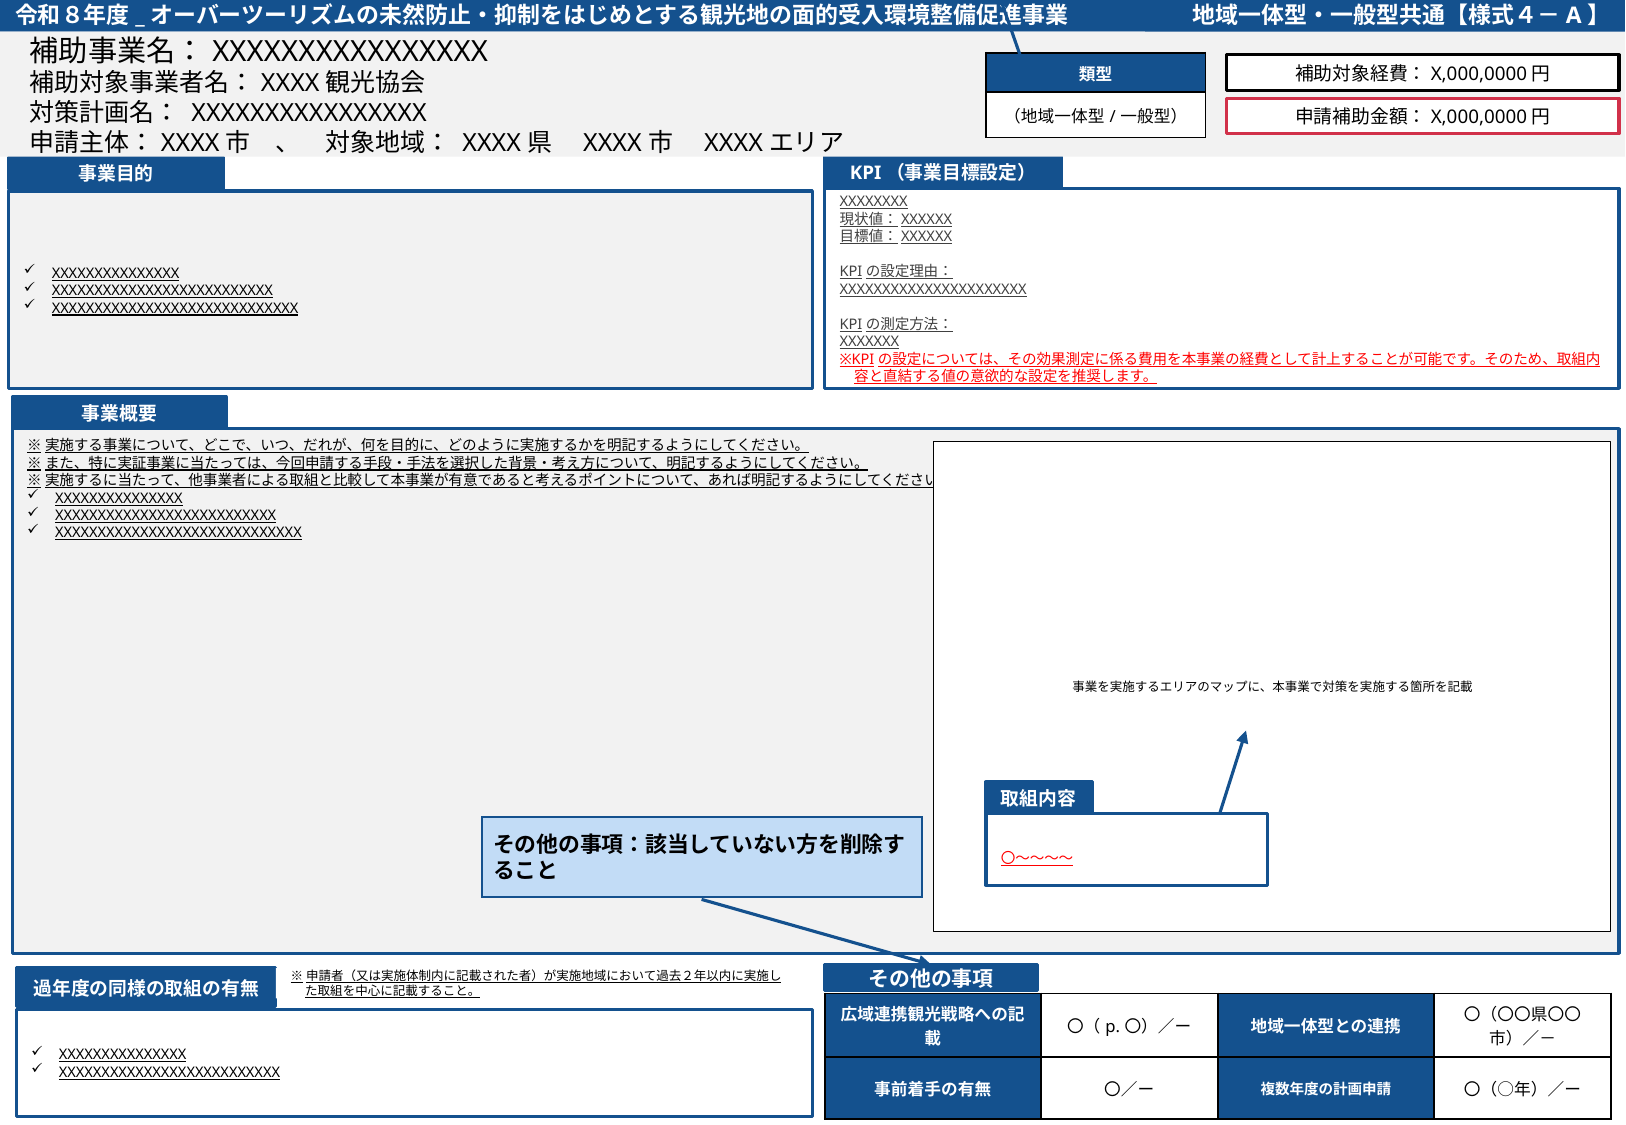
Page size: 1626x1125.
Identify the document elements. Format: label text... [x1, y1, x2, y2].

text_box その他の事項：該当していない方を削除すること [481, 817, 922, 897]
text_box 取組内容 [985, 781, 1093, 814]
text_box 過年度の同様の取組の有無 [16, 967, 276, 1007]
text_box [978, 0, 1034, 92]
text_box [1201, 730, 1247, 869]
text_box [701, 898, 932, 965]
text_box KPI（事業目標設定） [824, 157, 1062, 188]
text_box 補助対象経費：X,000,0000円 [1226, 54, 1619, 91]
text_box 〇～～～～ [985, 813, 1268, 886]
table_header 〇（〇〇県〇〇市）／－ [1435, 994, 1610, 1056]
text_box XXXXXXXX 現状値：XXXXXX 目標値：XXXXXX KPIの設定理由： XXXXXXXXXXXXXXXXXXXXXX KPIの測定方法： XXXXXXX ※KPIの設定については、その効果測定に係る費用を本事業の経費として計上することが可能です。そのため、取組内容と直結する値の意欲的な設定を推奨します。 [824, 188, 1619, 389]
title 令和８年度_オーバーツーリズムの未然防止・抑制をはじめとする観光地の面的受入環境整備促進事業 [1034, 0, 1145, 31]
text_box ※実施する事業について、どこで、いつ、だれが、何を目的に、どのように実施するかを明記するようにしてください。 ※また、特に実証事業に当たっては、今回申請する手段・手法を選択した背景・考え方について、明記するようにしてください。 ※実施するに当たって、他事業者による取組と比較して本事業が有意であると考えるポイントについて、あれば明記するようにしてください。 XXXXXXXXXXXXXXX XXXXXXXXXXXXXXXXXXXXXXXXXX XXXXXXXXXXXXXXXXXXXXXXXXXXXXX [12, 428, 1619, 954]
table_cell （地域一体型/一般型） [987, 93, 1205, 137]
table_header 地域一体型との連携 [1219, 994, 1433, 1056]
table_header 類型 [1034, 54, 1205, 91]
text_box 補助事業名：XXXXXXXXXXXXXXXX 補助対象事業者名：XXXX観光協会 対策計画名： XXXXXXXXXXXXXXXX 申請主体：XXXX市 、 対象地域： XXXX県 XXXX市 XXXXエリア [0, 31, 1625, 157]
text_box 地域一体型・一般型共通【様式４－A】 [1145, 0, 1625, 31]
table_cell 〇／ー [1042, 1058, 1217, 1118]
table_header 広域連携観光戦略への記載 [826, 994, 1040, 1056]
table_cell 事前着手の有無 [826, 1058, 1040, 1118]
text_box ※申請者（又は実施体制内に記載された者）が実施地域において過去２年以内に実施した取組を中心に記載すること。 [275, 967, 802, 999]
table_header 〇（p.〇）／ー [1042, 994, 1217, 1056]
text_box 申請補助金額：X,000,0000円 [1226, 98, 1619, 134]
table_cell 〇（○年）／ー [1435, 1058, 1610, 1118]
text_box XXXXXXXXXXXXXXX XXXXXXXXXXXXXXXXXXXXXXXXXX XXXXXXXXXXXXXXXXXXXXXXXXXXXXX [8, 191, 813, 389]
text_box XXXXXXXXXXXXXXX XXXXXXXXXXXXXXXXXXXXXXXXXX [16, 1009, 813, 1117]
text_box 事業を実施するエリアのマップに、本事業で対策を実施する箇所を記載 [933, 441, 1611, 932]
text_box その他の事項 [824, 964, 1038, 991]
text_box 事業概要 [12, 396, 227, 428]
title 令和８年度_オーバーツーリズムの未然防止・抑制をはじめとする観光地の面的受入環境整備促進事業 [0, 0, 978, 31]
text_box 事業目的 [8, 157, 223, 189]
table_cell 複数年度の計画申請 [1219, 1058, 1433, 1118]
